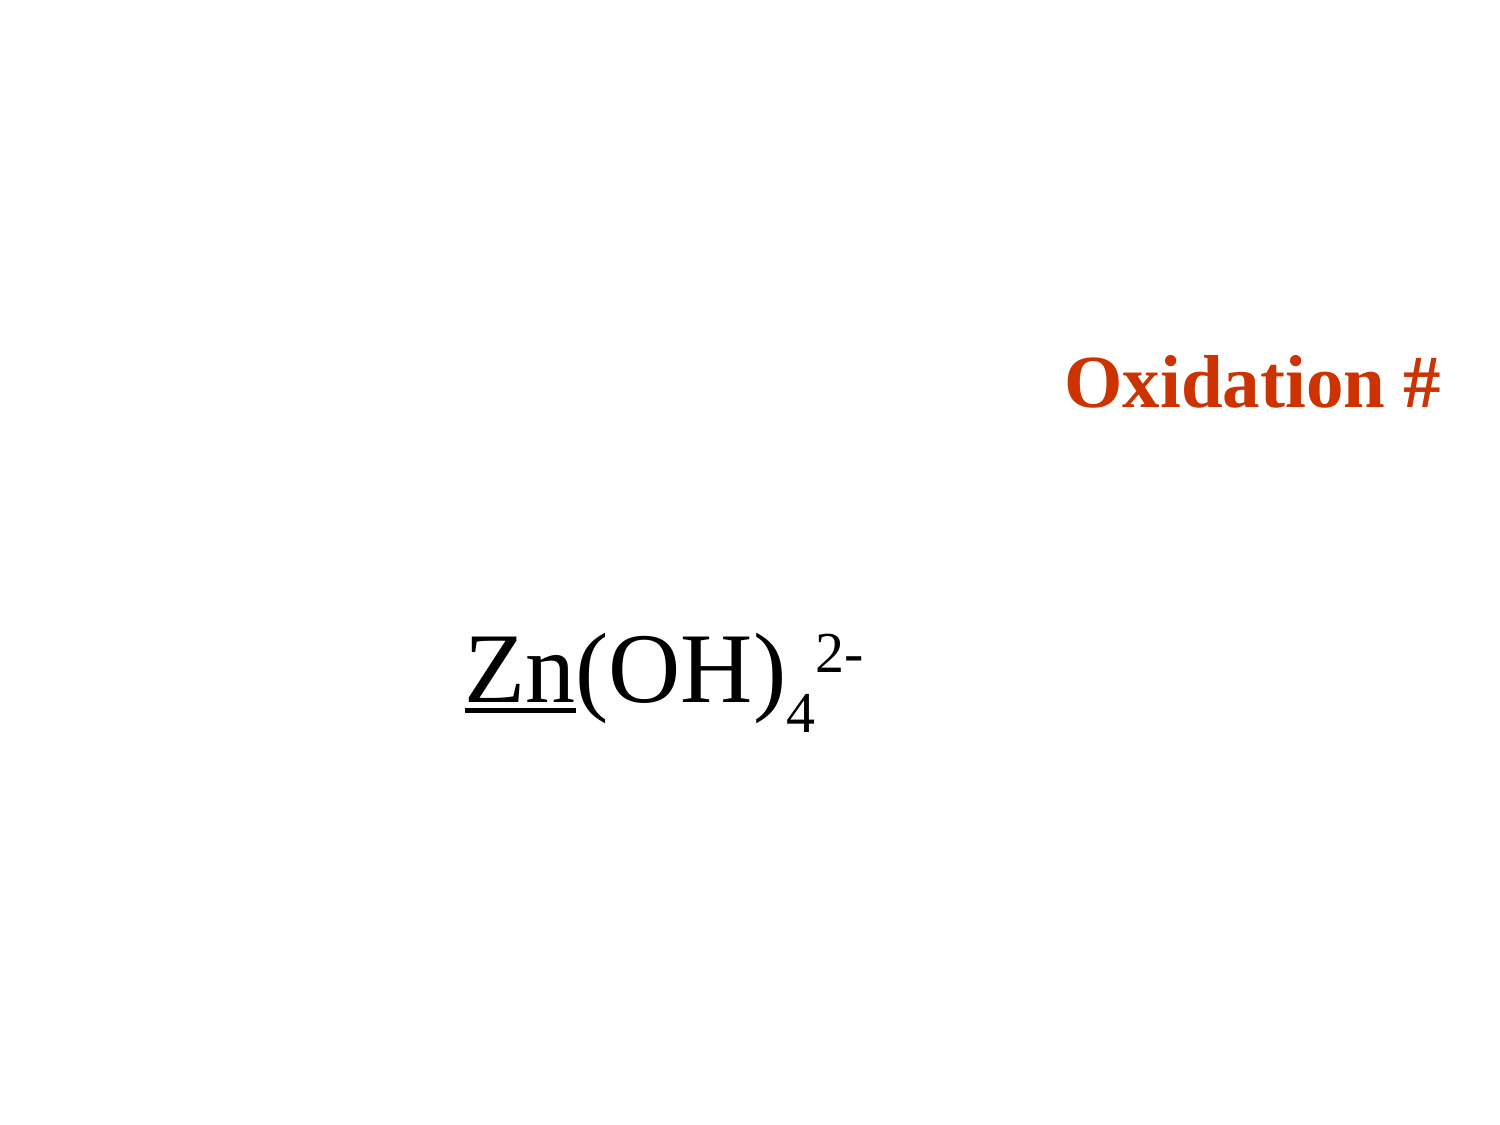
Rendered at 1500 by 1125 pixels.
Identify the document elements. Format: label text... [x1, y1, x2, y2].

text_box Oxidation # Zn(OH)42- [0, 324, 1500, 842]
